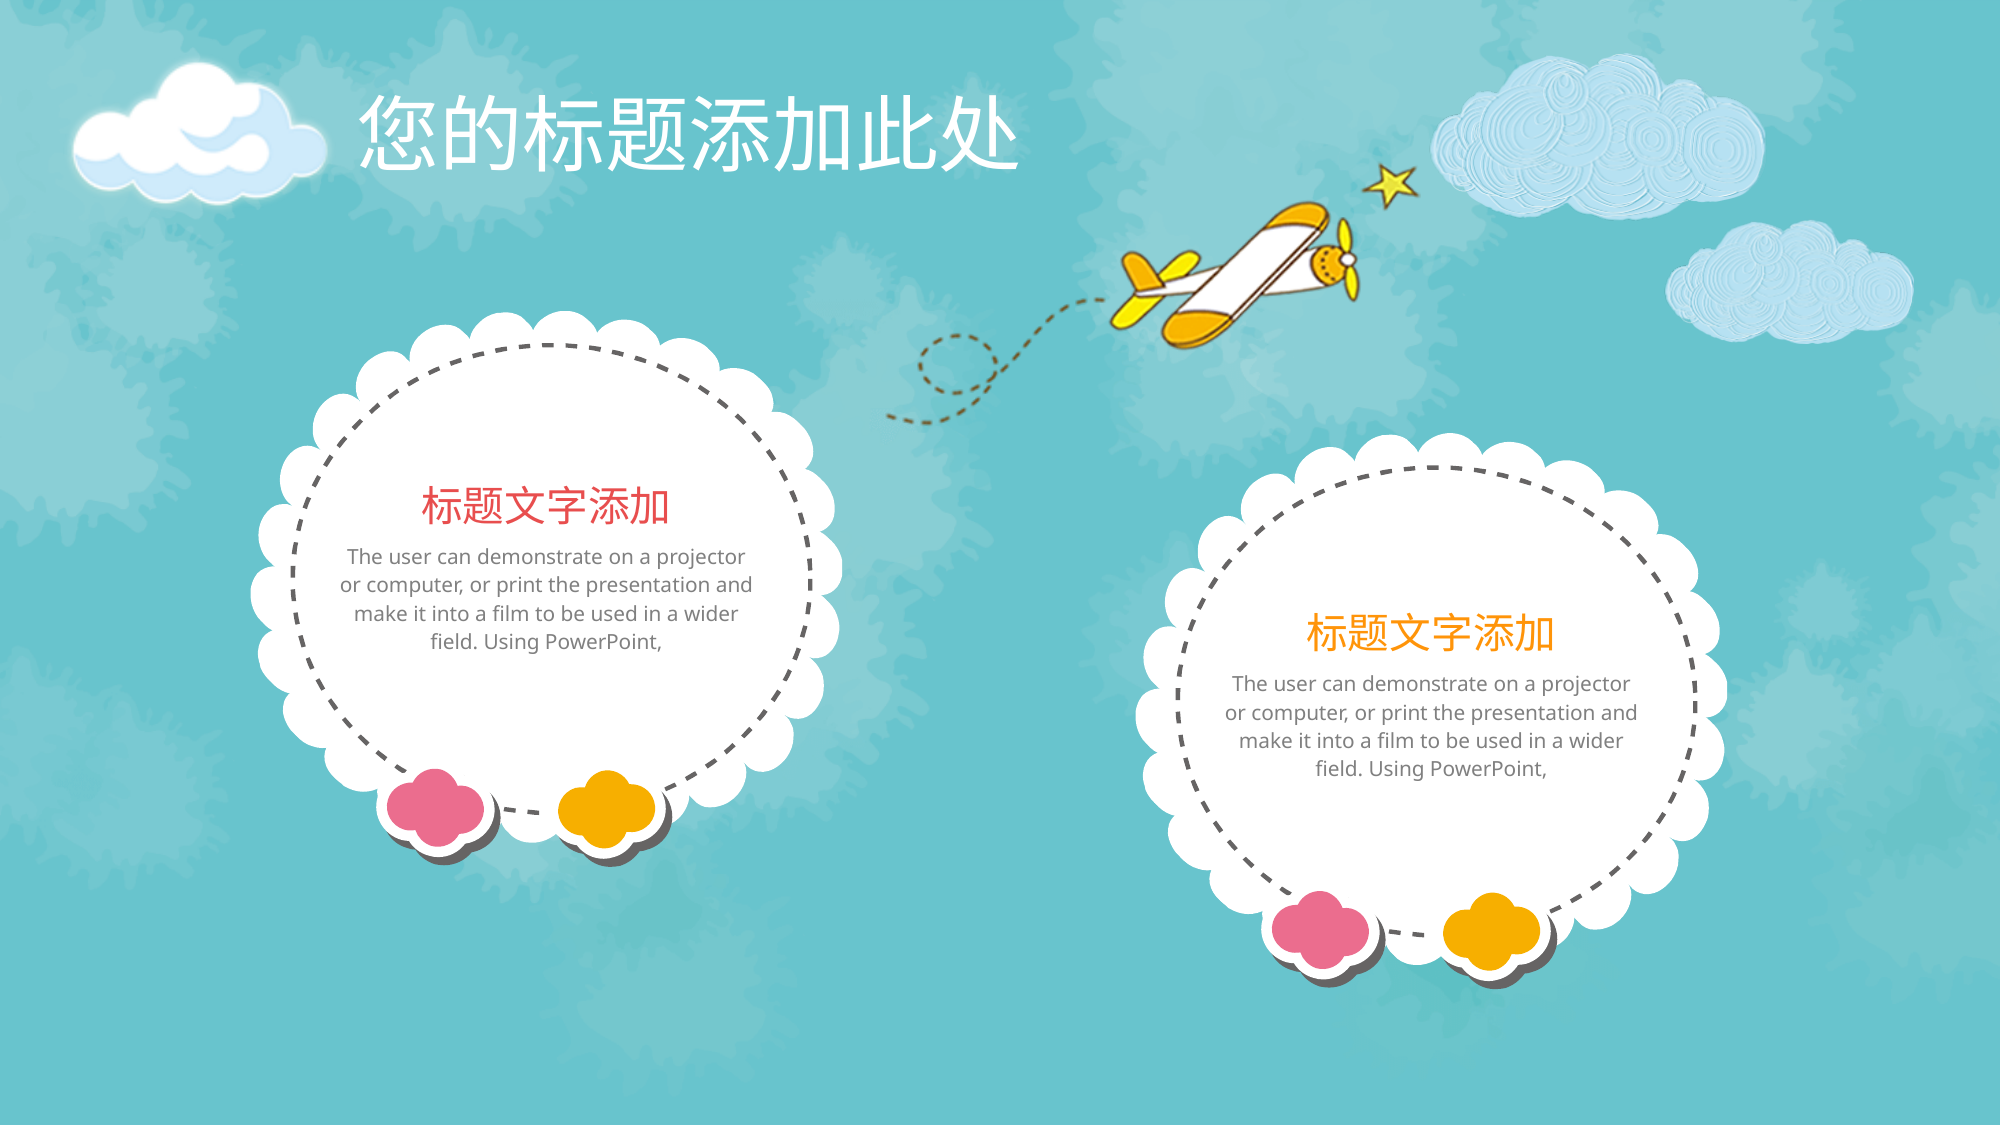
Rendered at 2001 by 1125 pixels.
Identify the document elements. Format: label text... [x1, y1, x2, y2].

text_box 您的标题添加此处 [341, 74, 1038, 190]
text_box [250, 311, 843, 868]
picture [0, 0, 2000, 1125]
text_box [1135, 433, 1728, 990]
